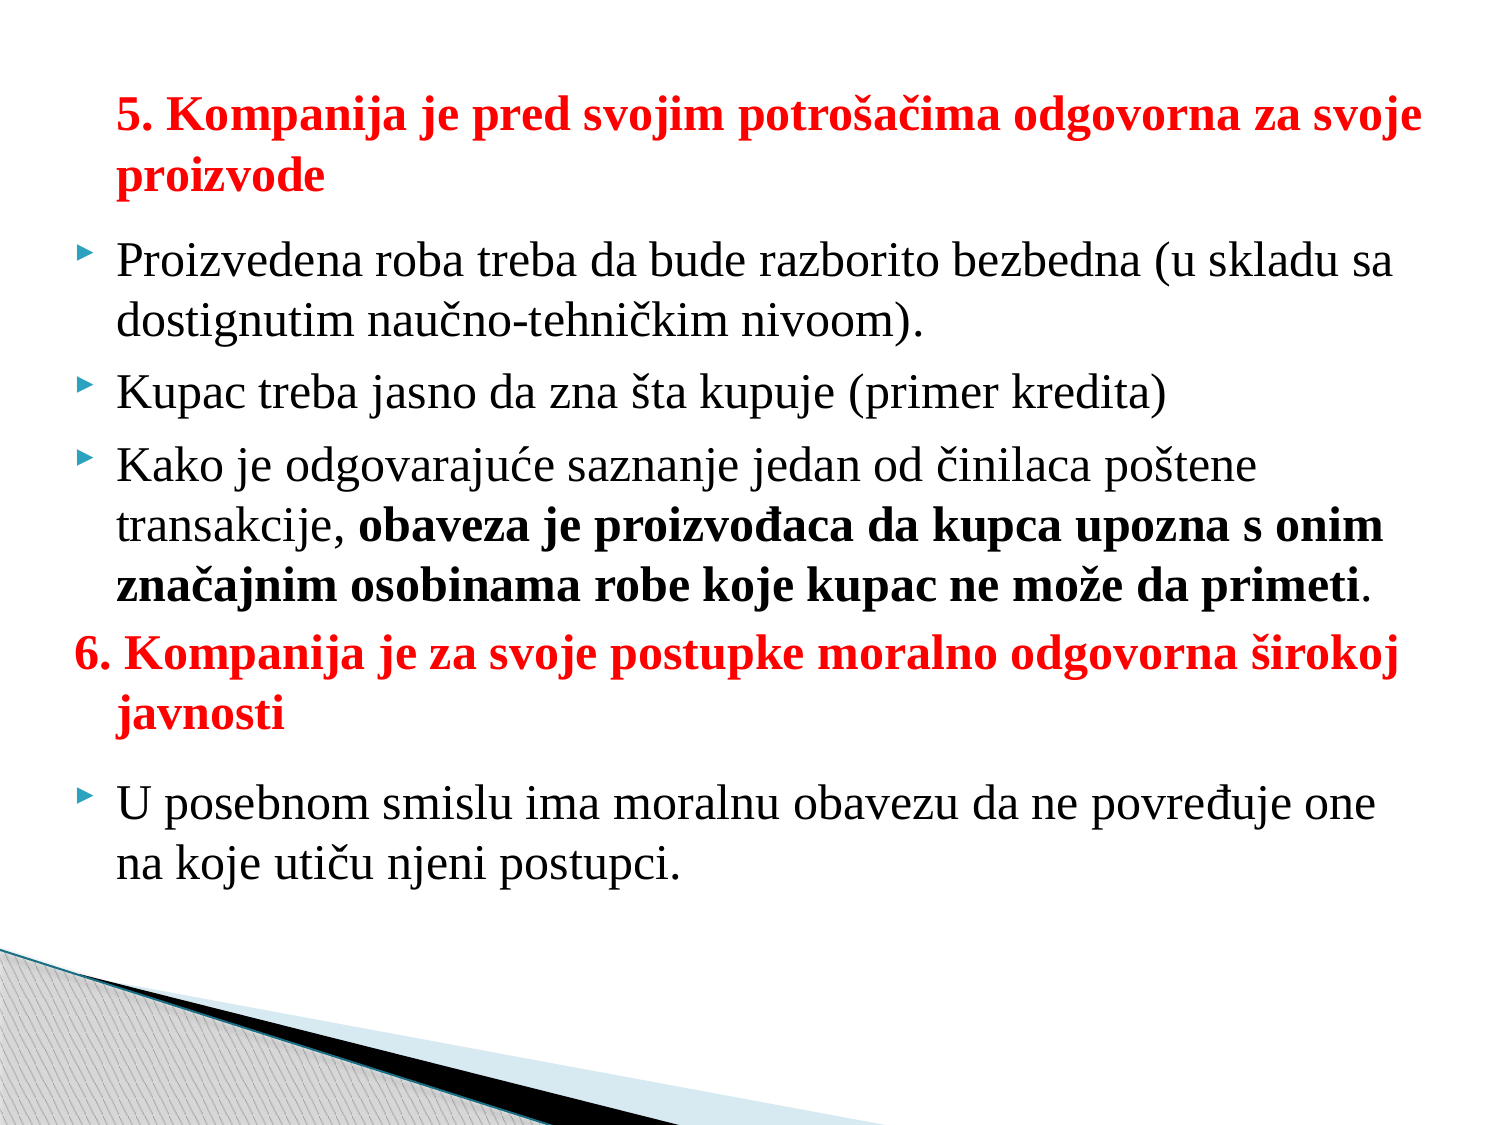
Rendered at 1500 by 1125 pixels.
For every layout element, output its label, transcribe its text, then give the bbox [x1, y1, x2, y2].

list 5. Kompanija je pred svojim potrošačima odgovorna za svoje proizvode Proizvedena roba treba da bude razborito bezbedna (u skladu sa dostignutim naučno-tehničkim nivoom). Kupac treba jasno da zna šta kupuje (primer kredita) Kako je odgovarajuće saznanje jedan od činilaca poštene transakcije, obaveza je proizvođaca da kupca upozna s onim značajnim osobinama robe koje kupac ne može da primeti. 6. Kompanija je za svoje postupke moralno odgovorna širokoj javnosti U posebnom smislu ima moralnu obavezu da ne povređuje one na koje utiču njeni postupci. [40, 66, 1448, 1095]
